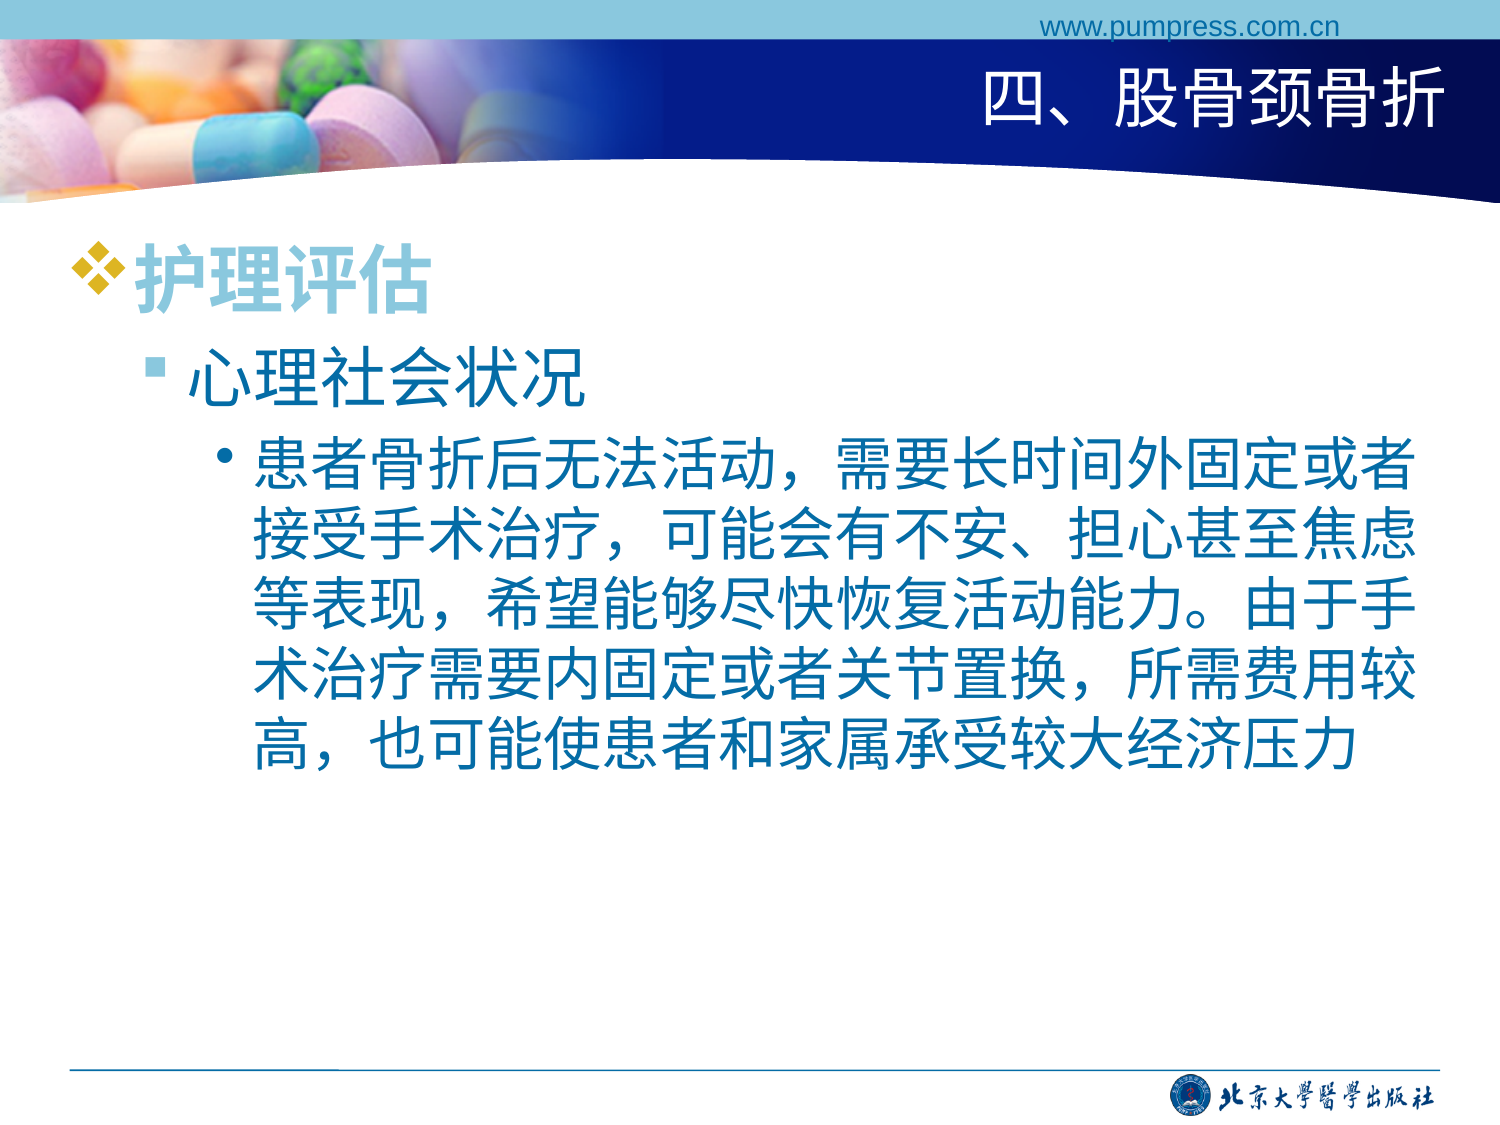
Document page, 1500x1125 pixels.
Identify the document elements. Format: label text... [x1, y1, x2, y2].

list 护理评估 心理社会状况 患者骨折后无法活动，需要长时间外固定或者接受手术治疗，可能会有不安、担心甚至焦虑等表现，希望能够尽快恢复活动能力。由于手术治疗需要内固定或者关节置换，所需费用较高，也可能使患者和家属承受较大经济压力 [49, 224, 1463, 1026]
picture [1170, 1074, 1436, 1118]
picture [0, 40, 1500, 203]
title 四、股骨颈骨折 [137, 49, 1463, 143]
slide_number www.pumpress.com.cn [1025, 0, 1463, 38]
